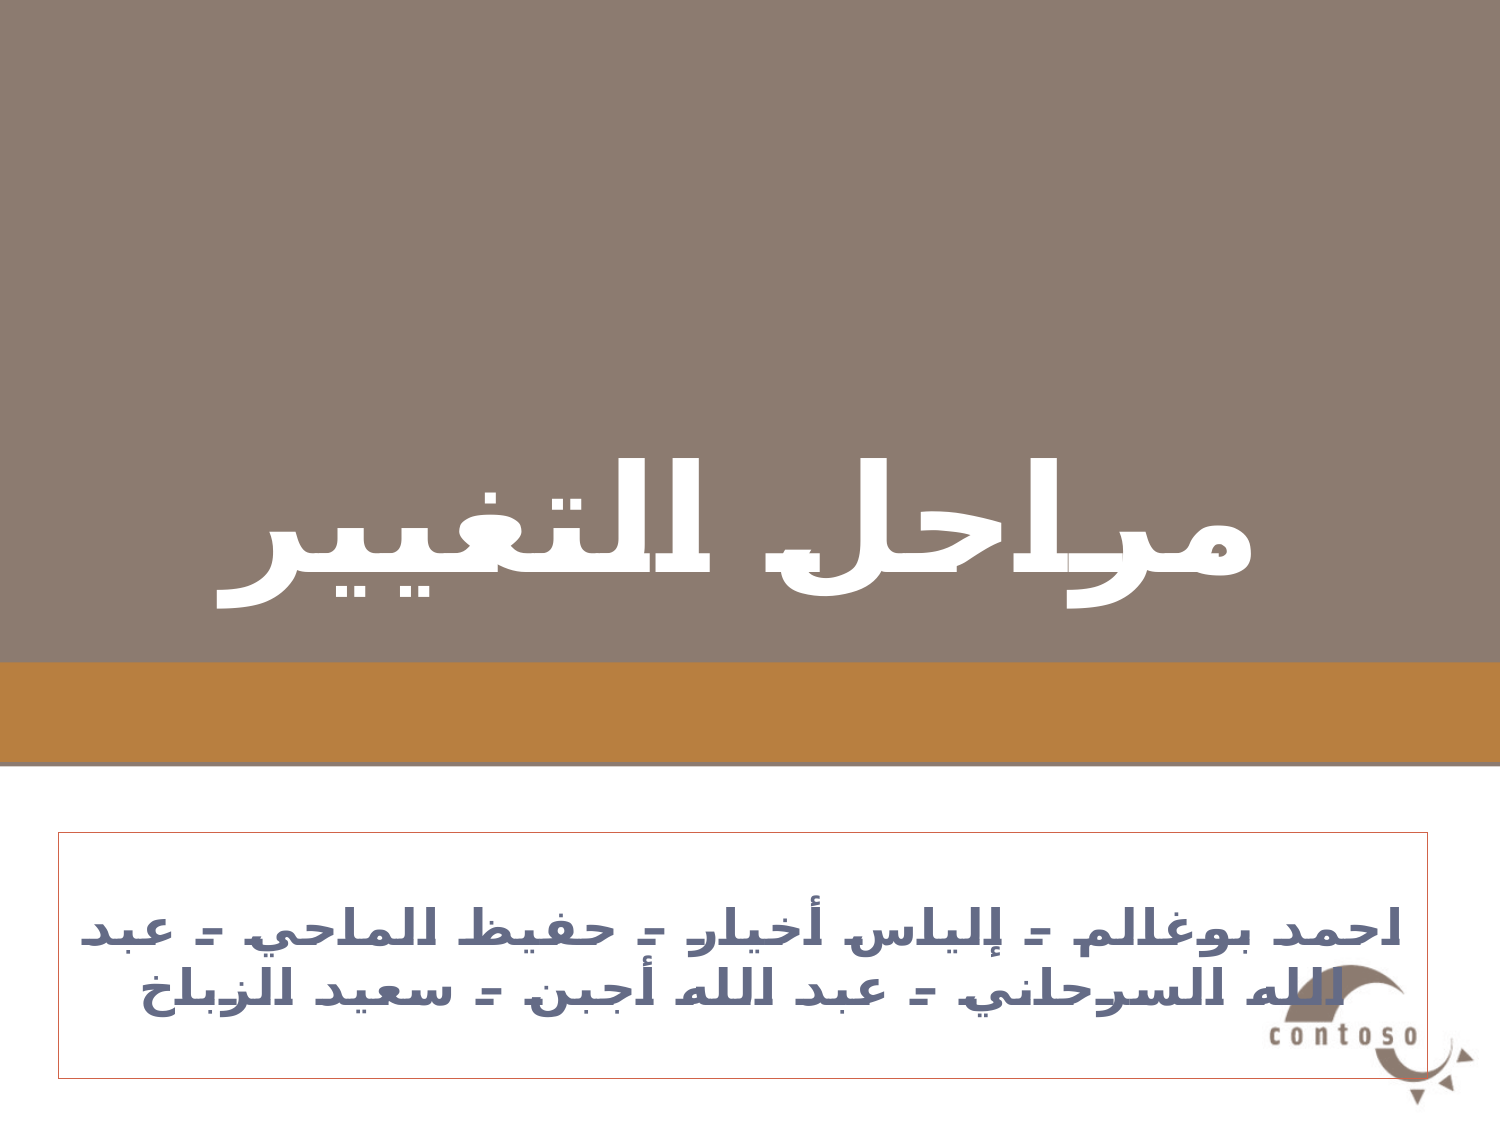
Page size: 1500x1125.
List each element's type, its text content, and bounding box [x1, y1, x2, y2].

text_box احمد بوغالم – إلياس أخيار – حفيظ الماحي – عبد الله السرحاني – عبد الله أجبن – سعيد الزباخ [58, 832, 1428, 1079]
title مراحل التغيير [58, 468, 1428, 557]
